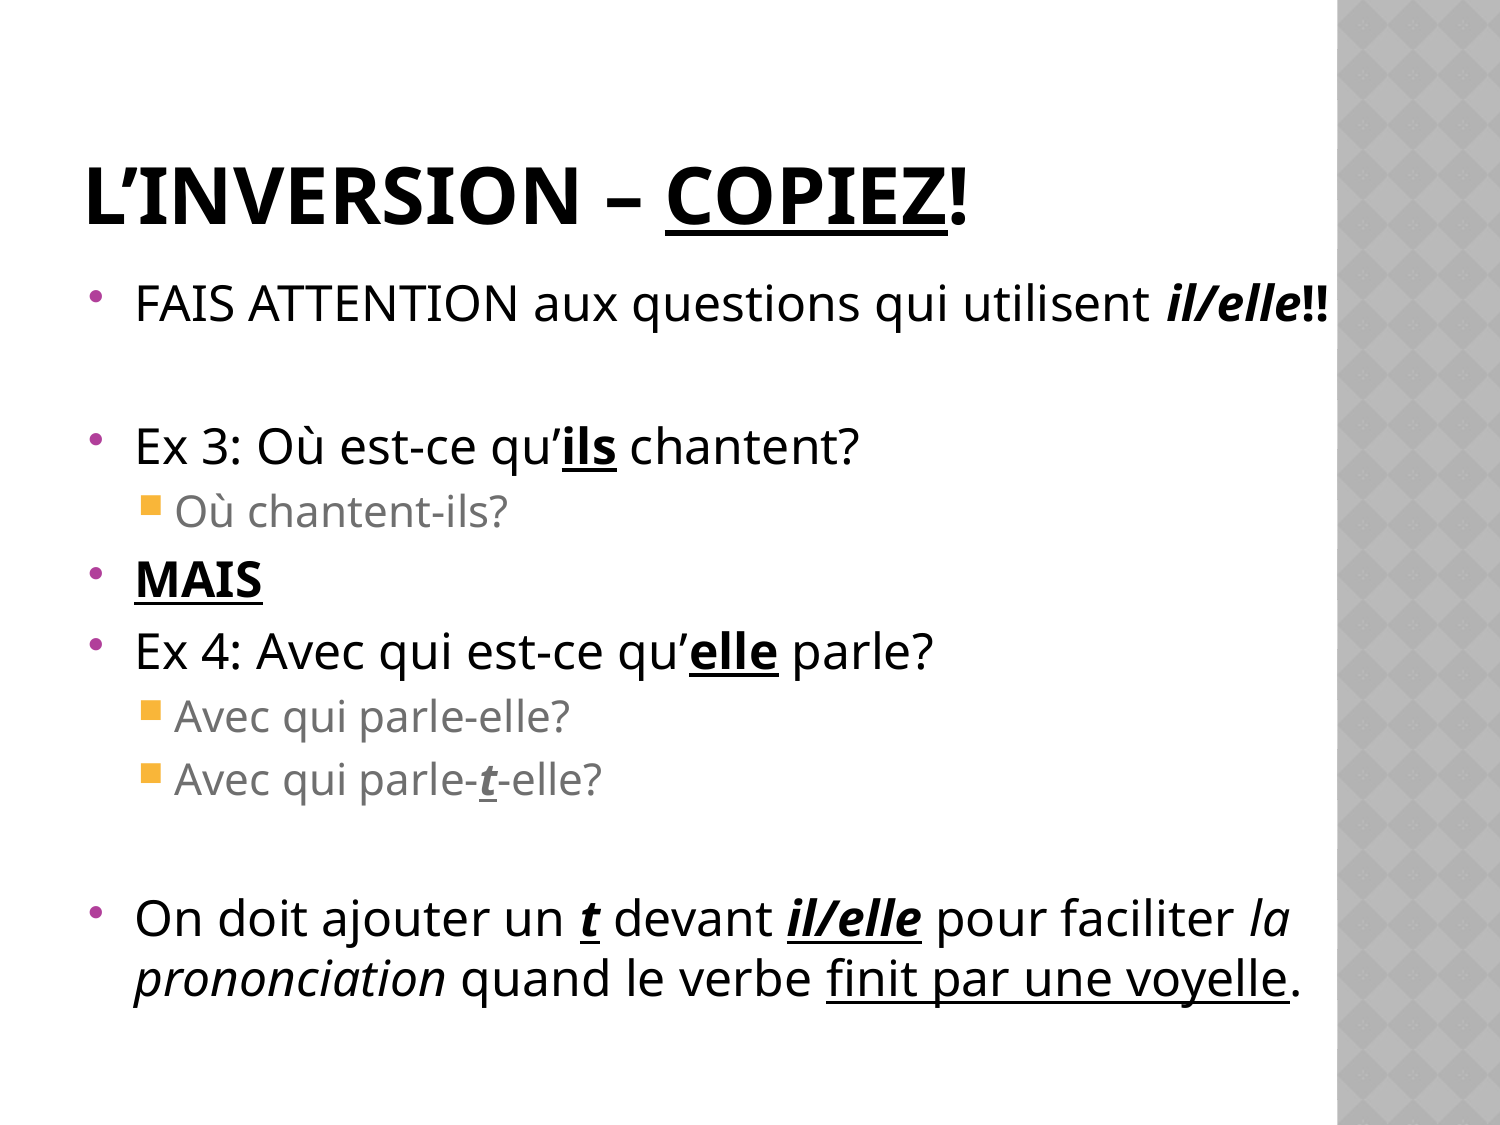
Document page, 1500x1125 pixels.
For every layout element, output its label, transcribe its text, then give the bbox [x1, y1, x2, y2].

list FAIS ATTENTION aux questions qui utilisent il/elle!! Ex 3: Où est-ce qu’ils chantent? Où chantent-ils? MAIS Ex 4: Avec qui est-ce qu’elle parle? Avec qui parle-elle? Avec qui parle-t-elle? On doit ajouter un t devant il/elle pour faciliter la prononciation quand le verbe finit par une voyelle. [75, 264, 1350, 1059]
title L’inversion – COPIEZ! [75, 52, 1263, 240]
